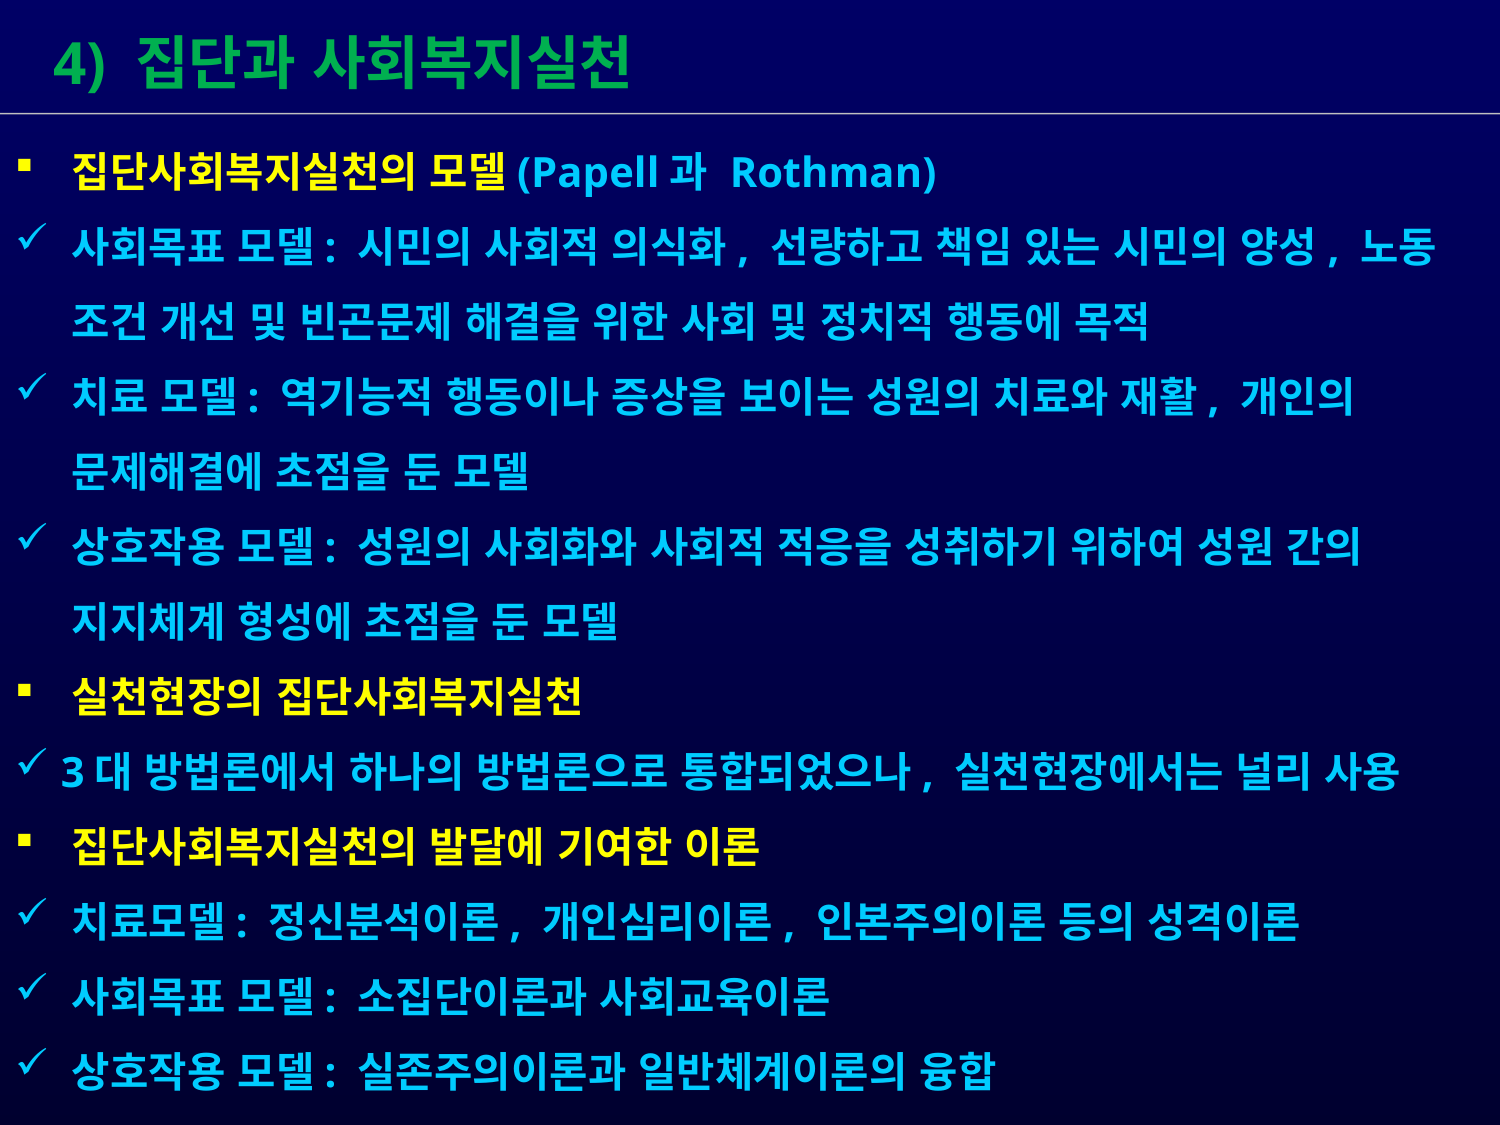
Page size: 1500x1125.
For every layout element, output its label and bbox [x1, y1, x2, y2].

text_box [0, 18, 1500, 1102]
